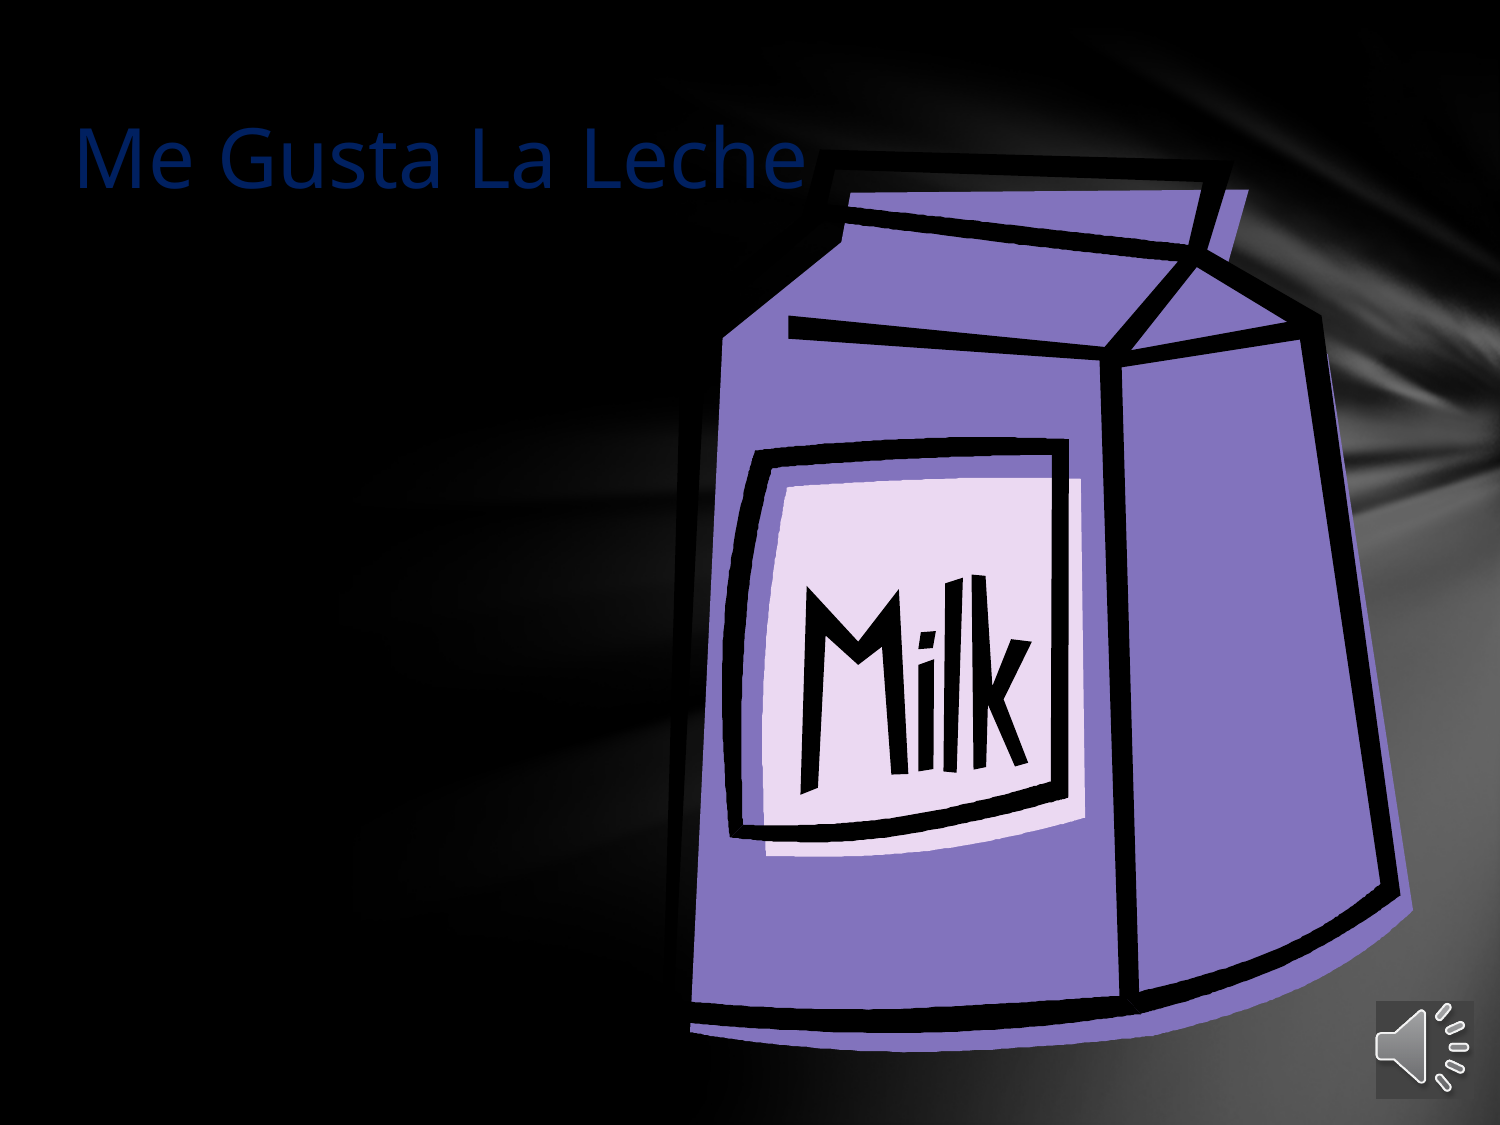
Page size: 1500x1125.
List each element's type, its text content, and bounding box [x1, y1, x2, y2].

picture [662, 137, 1476, 1101]
title Me Gusta La Leche [57, 37, 1318, 213]
